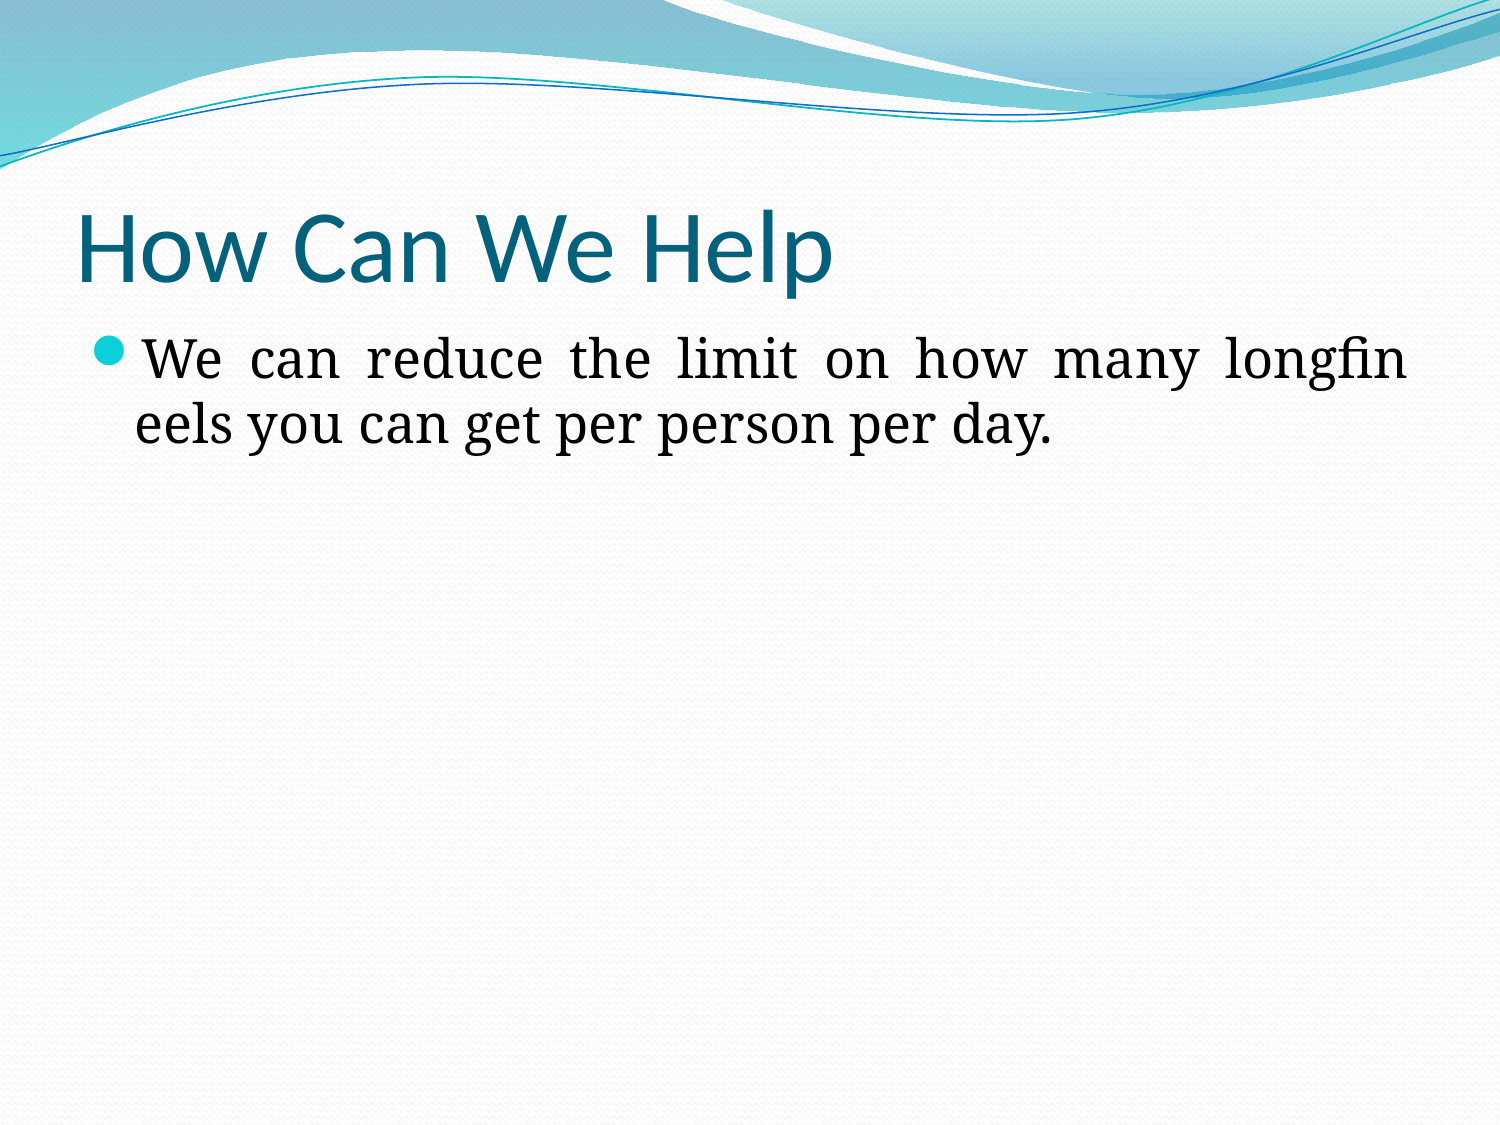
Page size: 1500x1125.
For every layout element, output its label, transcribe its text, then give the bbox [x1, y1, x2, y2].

list We can reduce the limit on how many longfin eels you can get per person per day. [75, 317, 1425, 1038]
title How Can We Help [75, 115, 1425, 303]
